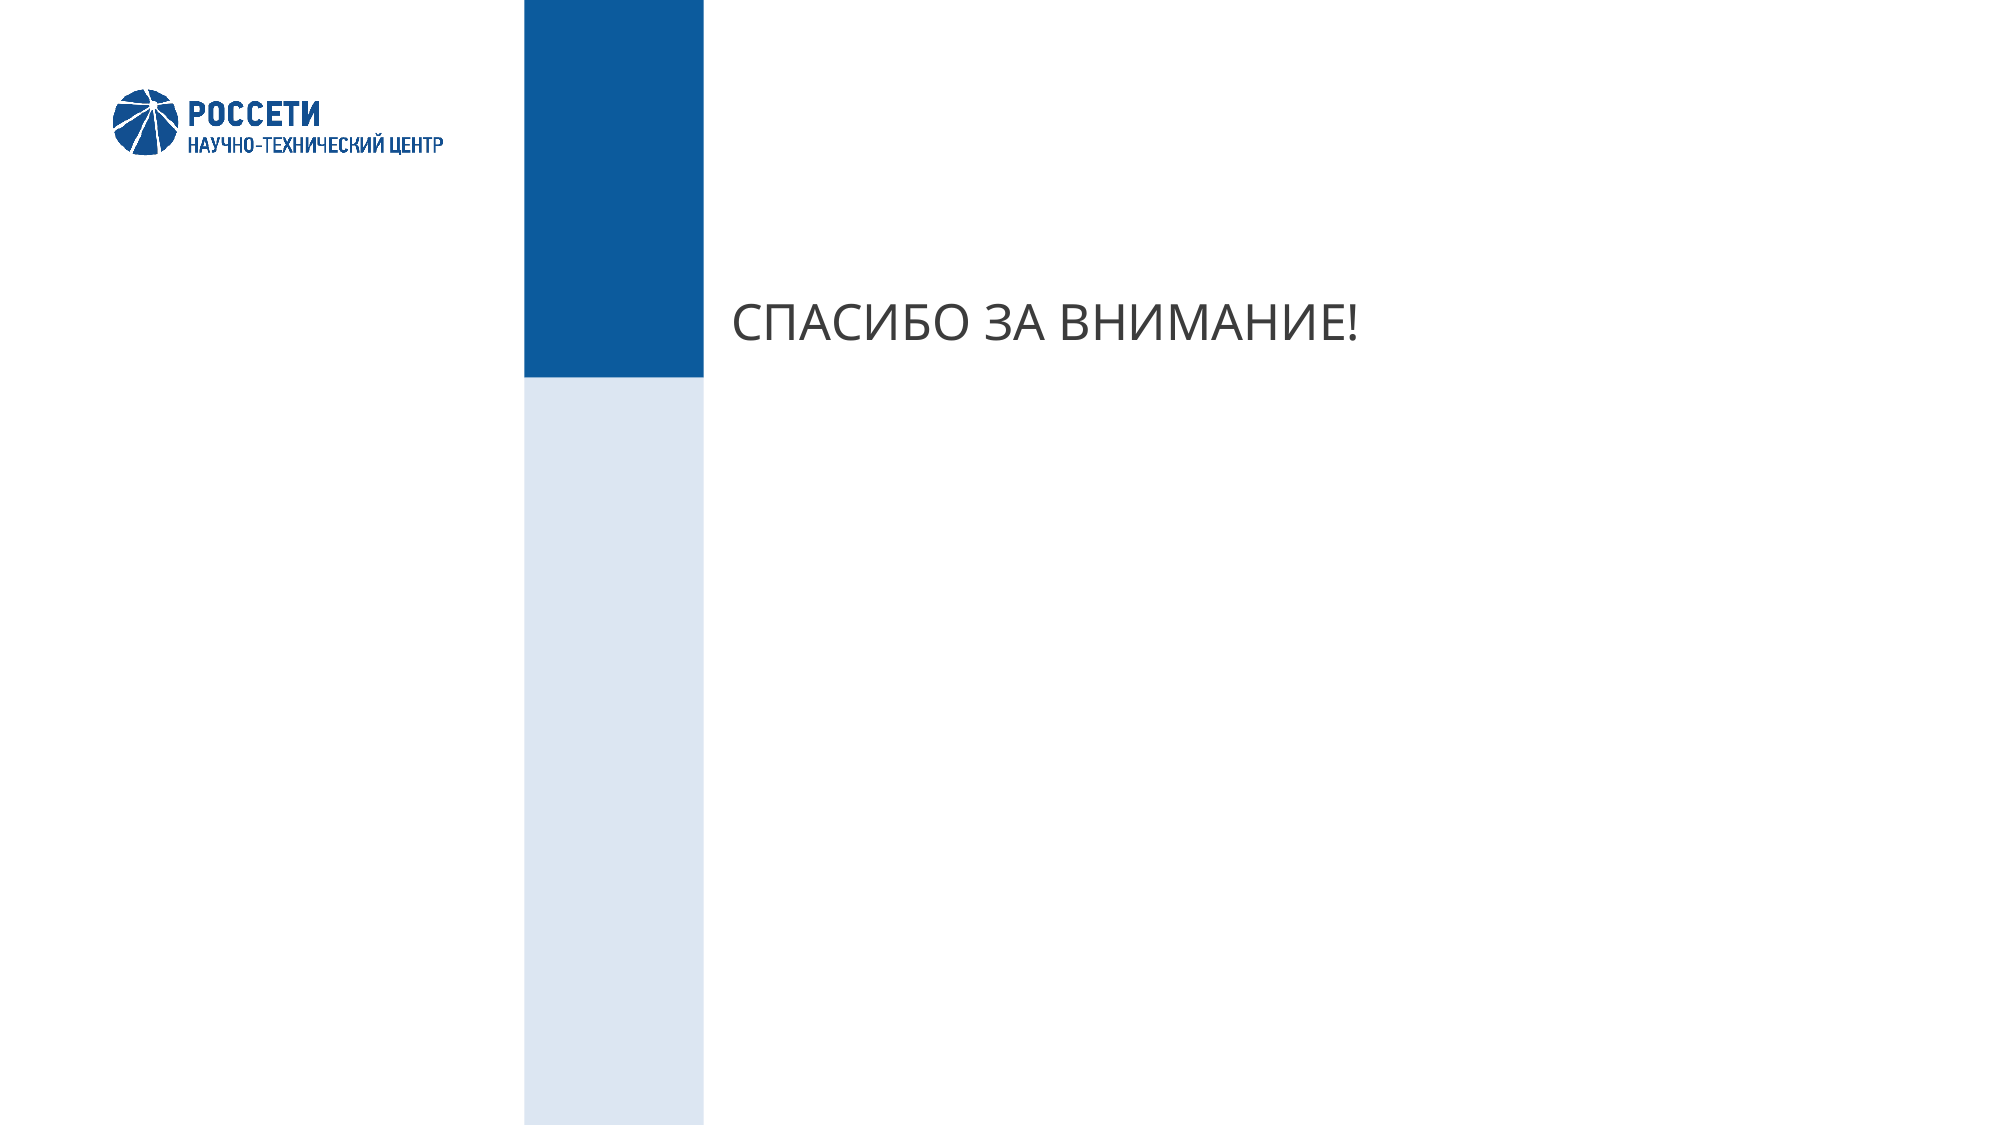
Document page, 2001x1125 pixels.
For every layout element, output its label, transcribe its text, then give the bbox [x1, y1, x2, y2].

list СПАСИБО ЗА ВНИМАНИЕ! [731, 290, 1567, 504]
picture [99, 70, 452, 171]
